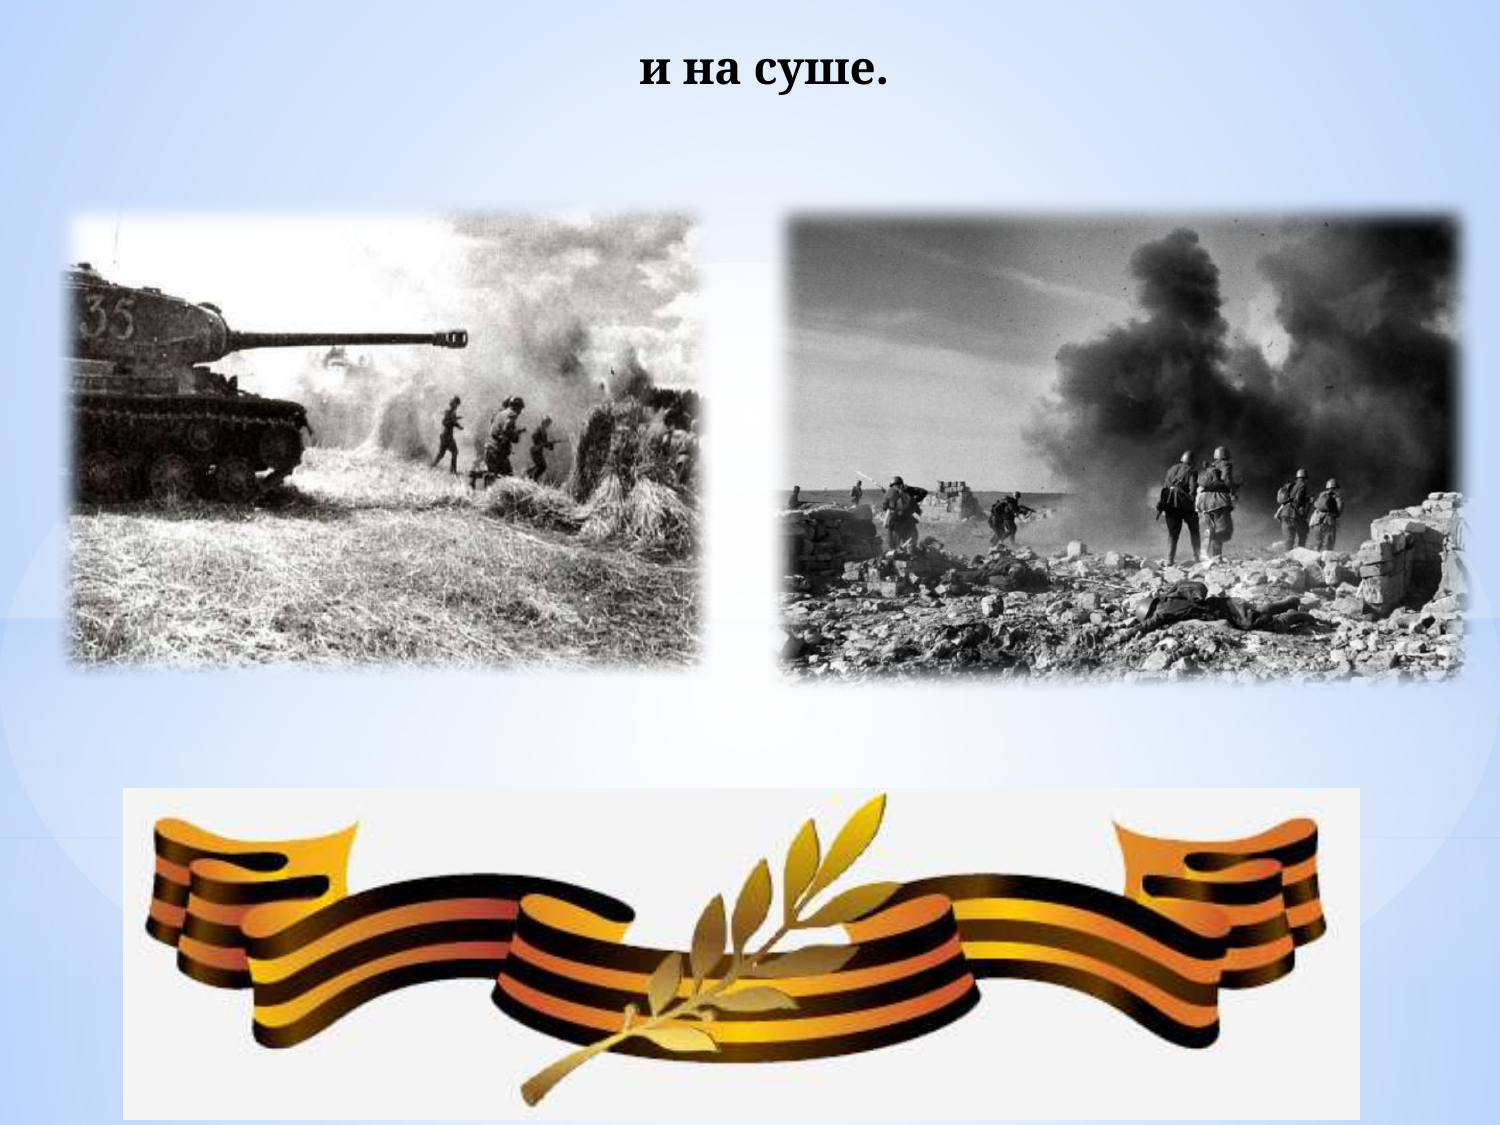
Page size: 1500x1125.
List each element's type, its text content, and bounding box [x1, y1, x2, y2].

picture [123, 788, 1360, 1121]
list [52, 196, 715, 681]
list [766, 196, 1478, 693]
title и на суше. [561, 30, 968, 137]
